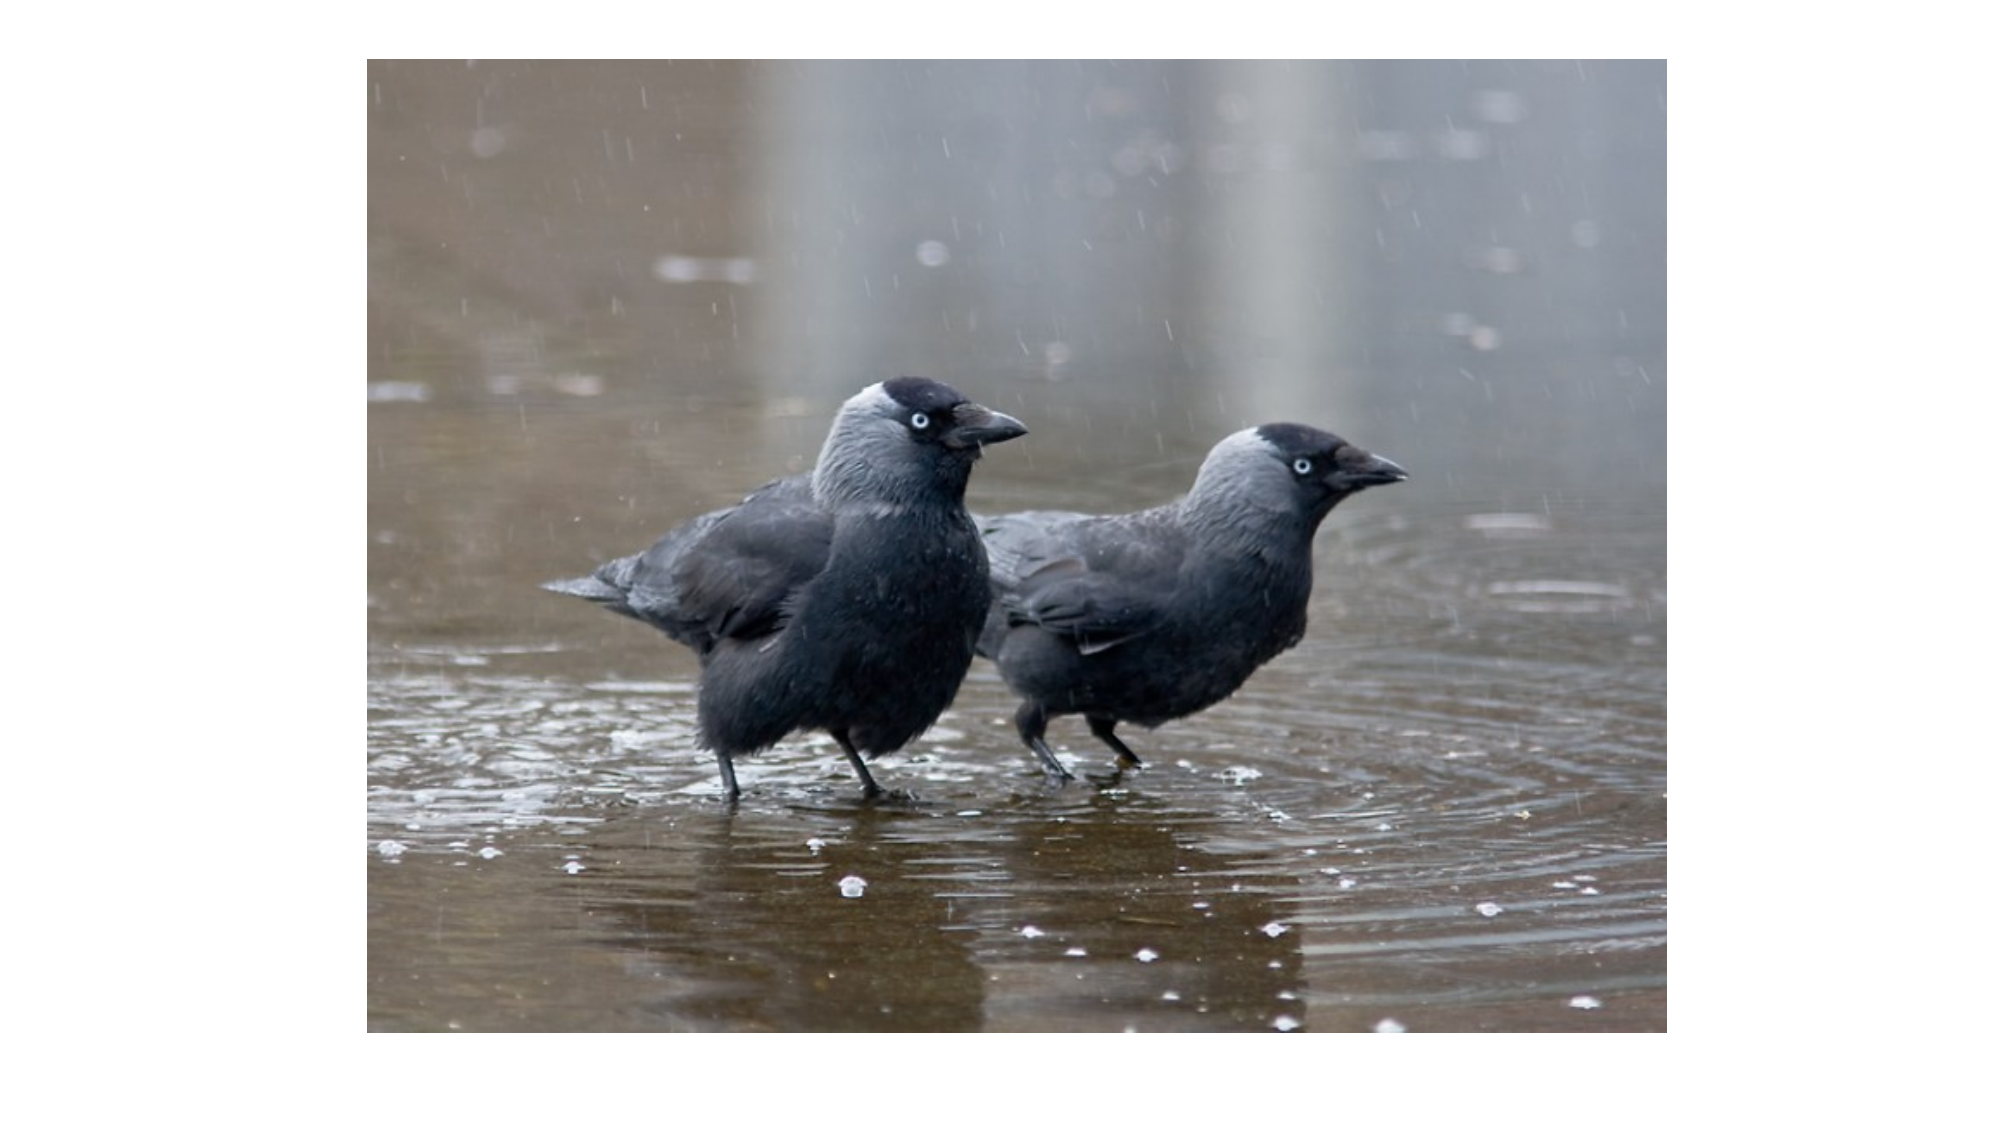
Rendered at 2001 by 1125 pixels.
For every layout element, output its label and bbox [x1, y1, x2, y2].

list [367, 59, 1667, 1034]
